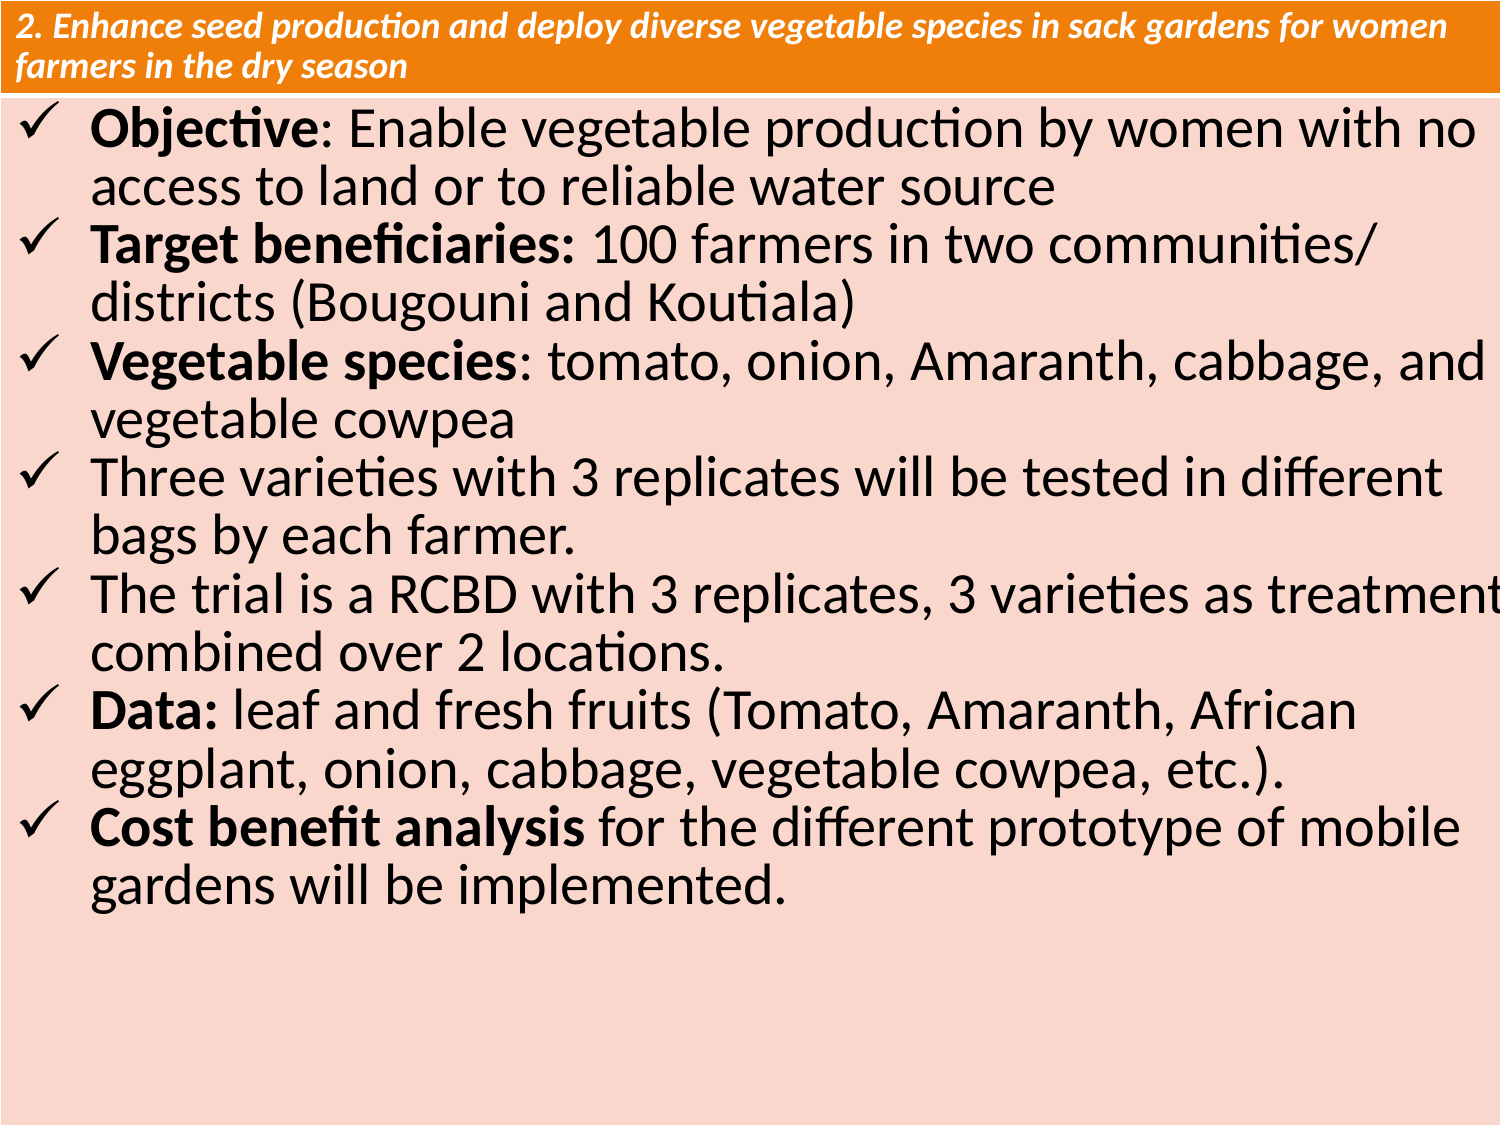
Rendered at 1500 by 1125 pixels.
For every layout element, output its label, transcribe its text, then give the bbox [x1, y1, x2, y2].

table_header 2. Enhance seed production and deploy diverse vegetable species in sack gardens for women farmers in the dry season [1, 1, 1500, 93]
table_cell Objective: Enable vegetable production by women with no access to land or to reliable water source Target beneficiaries: 100 farmers in two communities/ districts (Bougouni and Koutiala) Vegetable species: tomato, onion, Amaranth, cabbage, and vegetable cowpea Three varieties with 3 replicates will be tested in different bags by each farmer. The trial is a RCBD with 3 replicates, 3 varieties as treatments combined over 2 locations. Data: leaf and fresh fruits (Tomato, Amaranth, African eggplant, onion, cabbage, vegetable cowpea, etc.). Cost benefit analysis for the different prototype of mobile gardens will be implemented. [1, 98, 1500, 1125]
